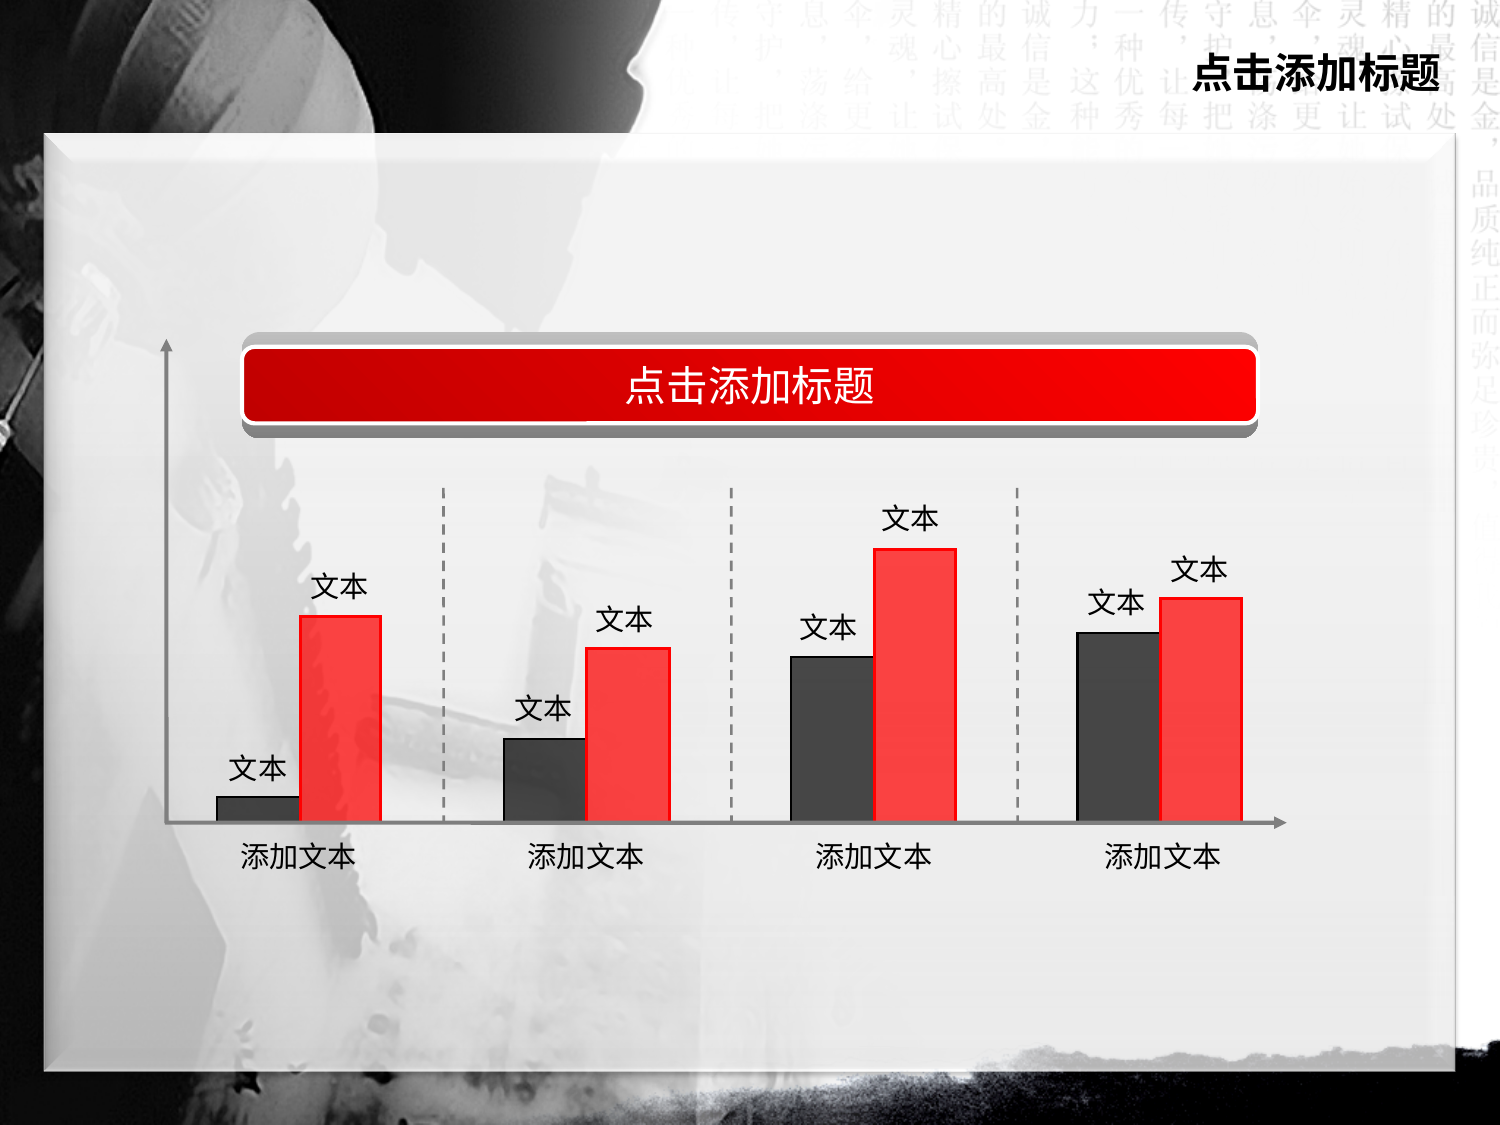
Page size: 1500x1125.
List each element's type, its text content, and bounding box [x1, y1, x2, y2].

text_box 文本 [214, 742, 303, 793]
text_box 文本 [295, 561, 384, 612]
text_box 文本 [1072, 576, 1161, 627]
text_box [300, 616, 381, 822]
picture [0, 0, 1500, 1125]
text_box 添加文本 [512, 830, 660, 881]
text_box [241, 331, 1259, 439]
text_box 文本 [1155, 543, 1245, 594]
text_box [443, 487, 1018, 822]
text_box 点击添加标题 [1175, 39, 1457, 105]
text_box [1160, 598, 1242, 822]
text_box 添加文本 [1089, 830, 1237, 881]
text_box [160, 338, 173, 822]
text_box 添加文本 [800, 830, 948, 881]
text_box 添加文本 [225, 830, 372, 881]
text_box [1077, 632, 1160, 822]
text_box [217, 797, 300, 822]
text_box [1022, 816, 1287, 829]
